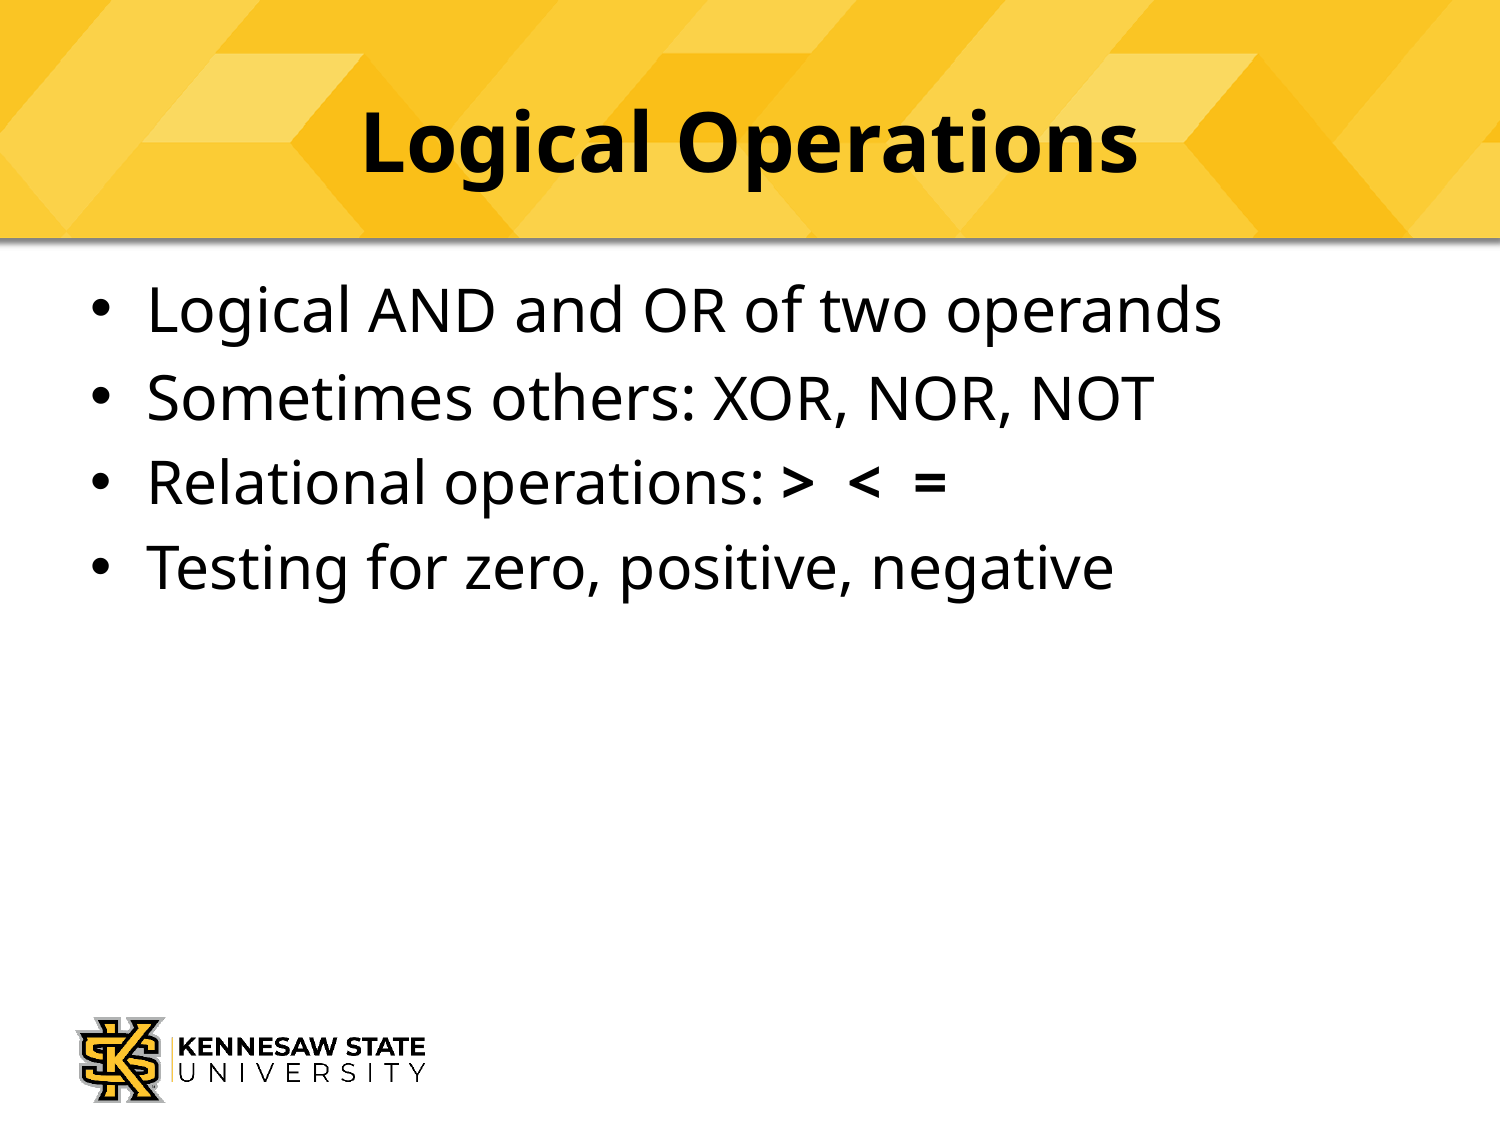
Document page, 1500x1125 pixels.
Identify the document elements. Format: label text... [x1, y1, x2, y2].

title Logical Operations [75, 45, 1425, 233]
picture [0, 0, 1500, 251]
picture [75, 1017, 425, 1103]
list Logical AND and OR of two operands Sometimes others: XOR, NOR, NOT Relational operations: > < = Testing for zero, positive, negative [75, 262, 1425, 1005]
